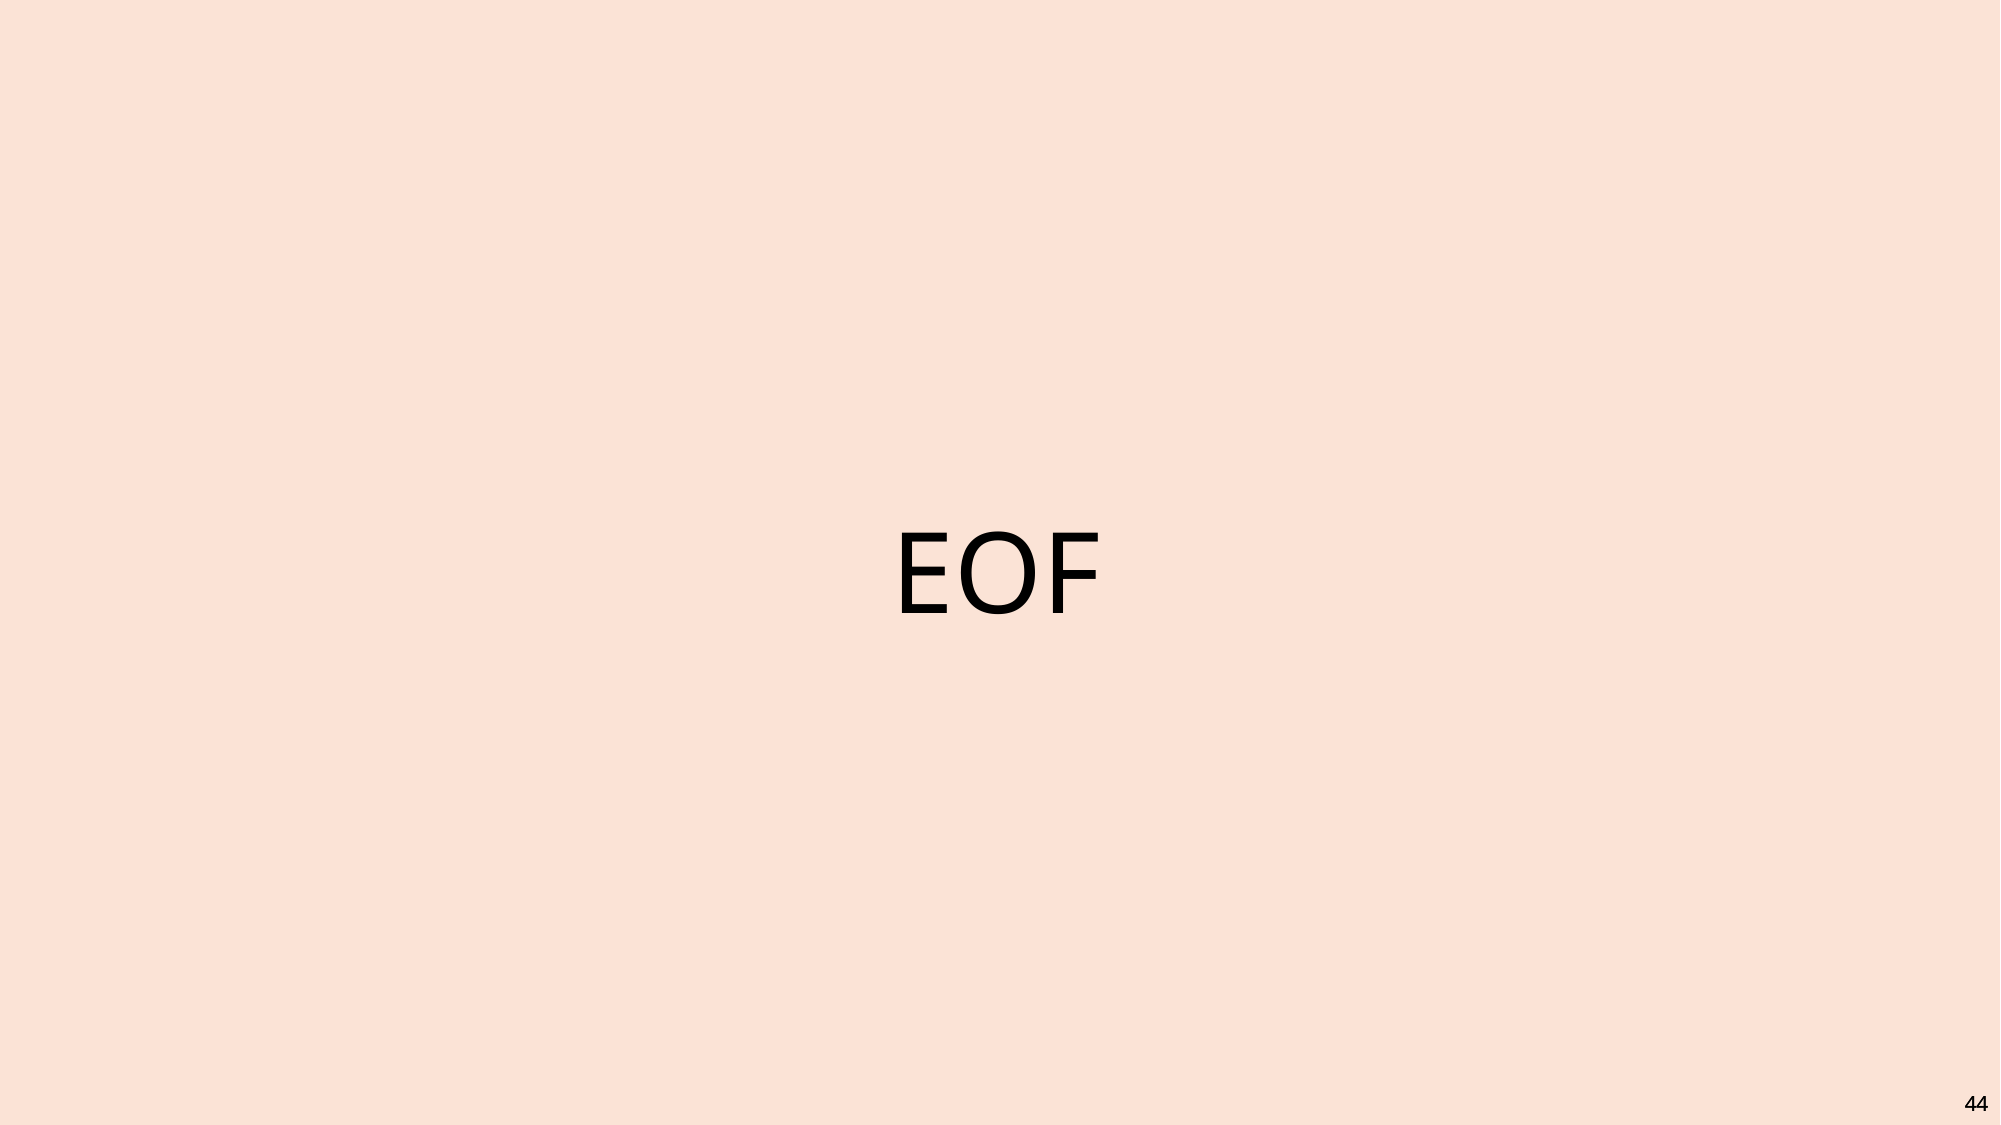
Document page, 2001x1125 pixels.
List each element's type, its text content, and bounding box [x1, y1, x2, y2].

text_box EOF [125, 298, 1867, 827]
